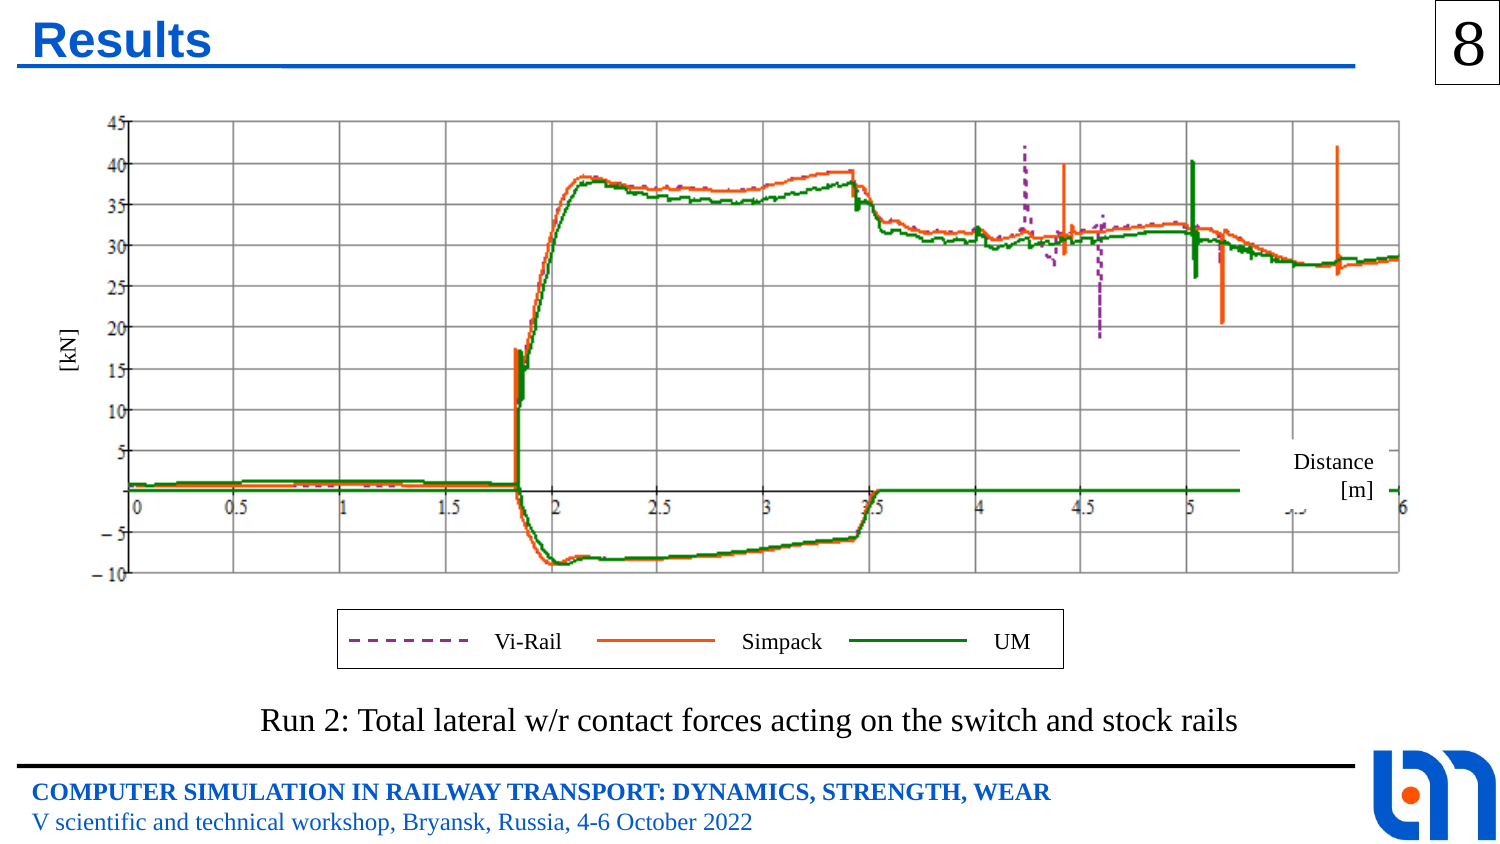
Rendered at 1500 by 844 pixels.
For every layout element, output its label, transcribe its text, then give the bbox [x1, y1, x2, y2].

picture [88, 113, 1412, 588]
text_box [kN] [45, 268, 83, 433]
text_box Results [17, 0, 1385, 64]
text_box 8 [1435, 0, 1500, 85]
text_box Run 2: Total lateral w/r contact forces acting on the switch and stock rails [225, 691, 1274, 746]
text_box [337, 609, 1064, 669]
picture [1369, 744, 1500, 844]
